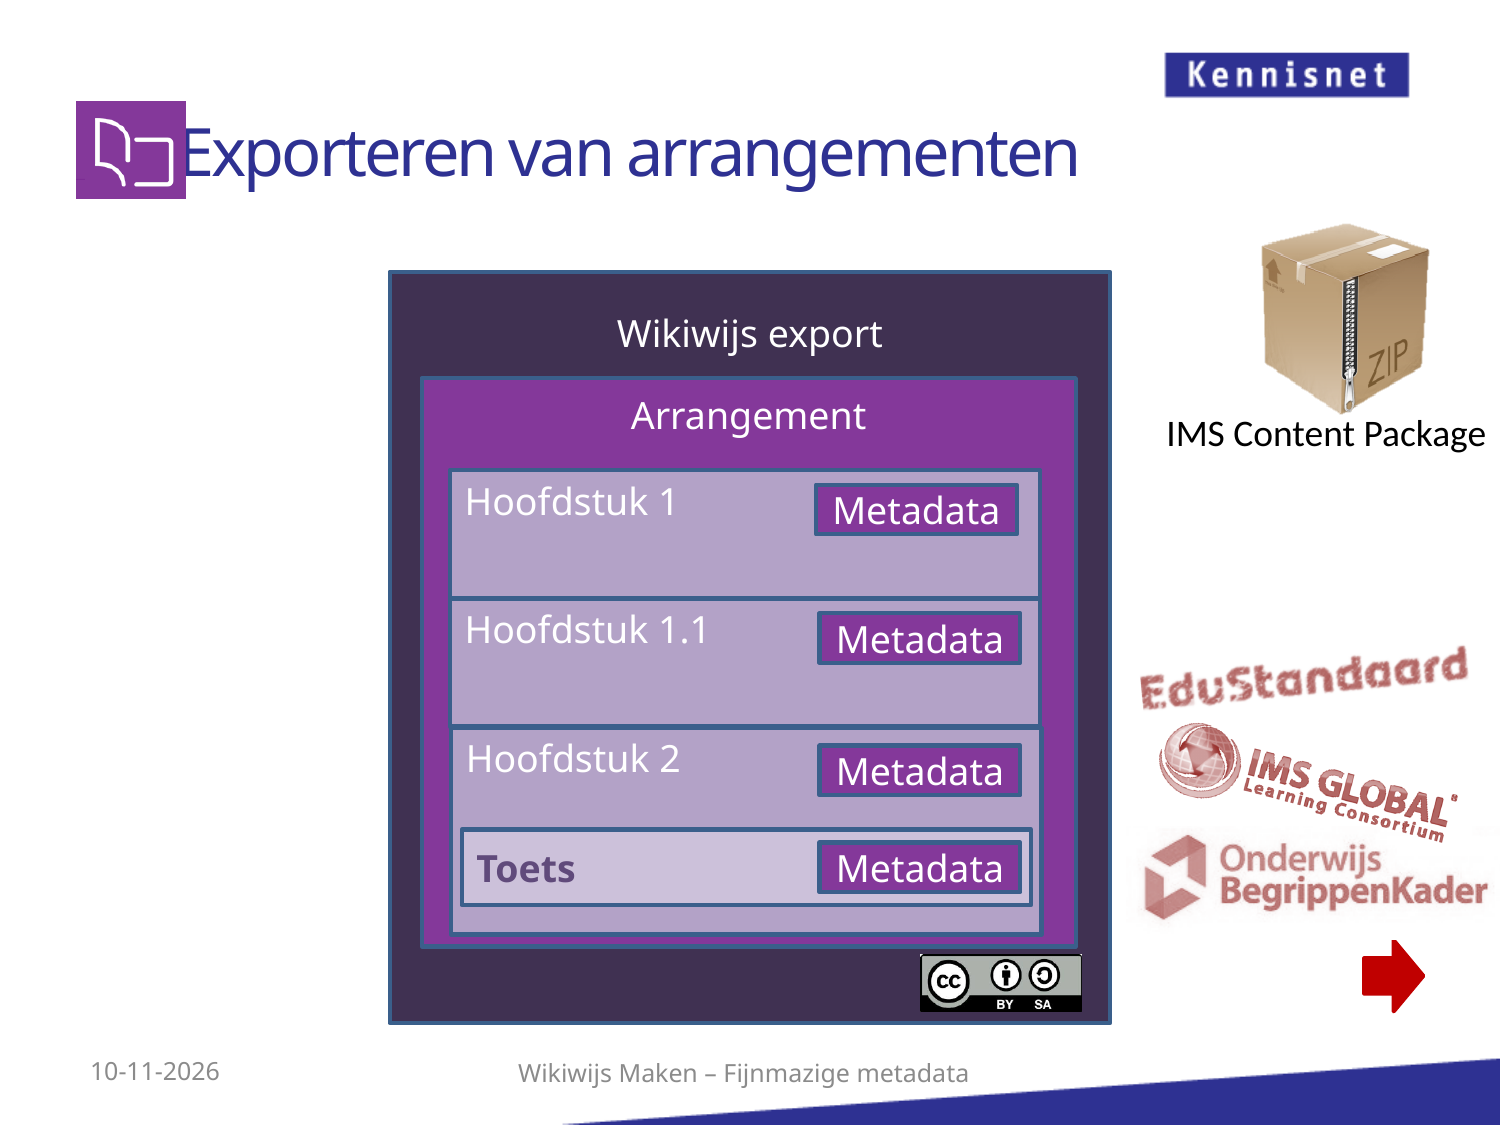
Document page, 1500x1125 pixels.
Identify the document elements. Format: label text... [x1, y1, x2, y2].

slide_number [75, 1042, 278, 1103]
footer Wikiwijs Maken – Fijnmazige metadata [312, 1042, 1176, 1103]
picture [76, 101, 186, 200]
text_box Wikiwijs export [388, 270, 1112, 1025]
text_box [421, 377, 1082, 1012]
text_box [1075, 208, 1500, 463]
text_box [1362, 948, 1425, 1014]
picture [0, 0, 1500, 1125]
title Exporteren van arrangementen [74, 55, 1426, 244]
